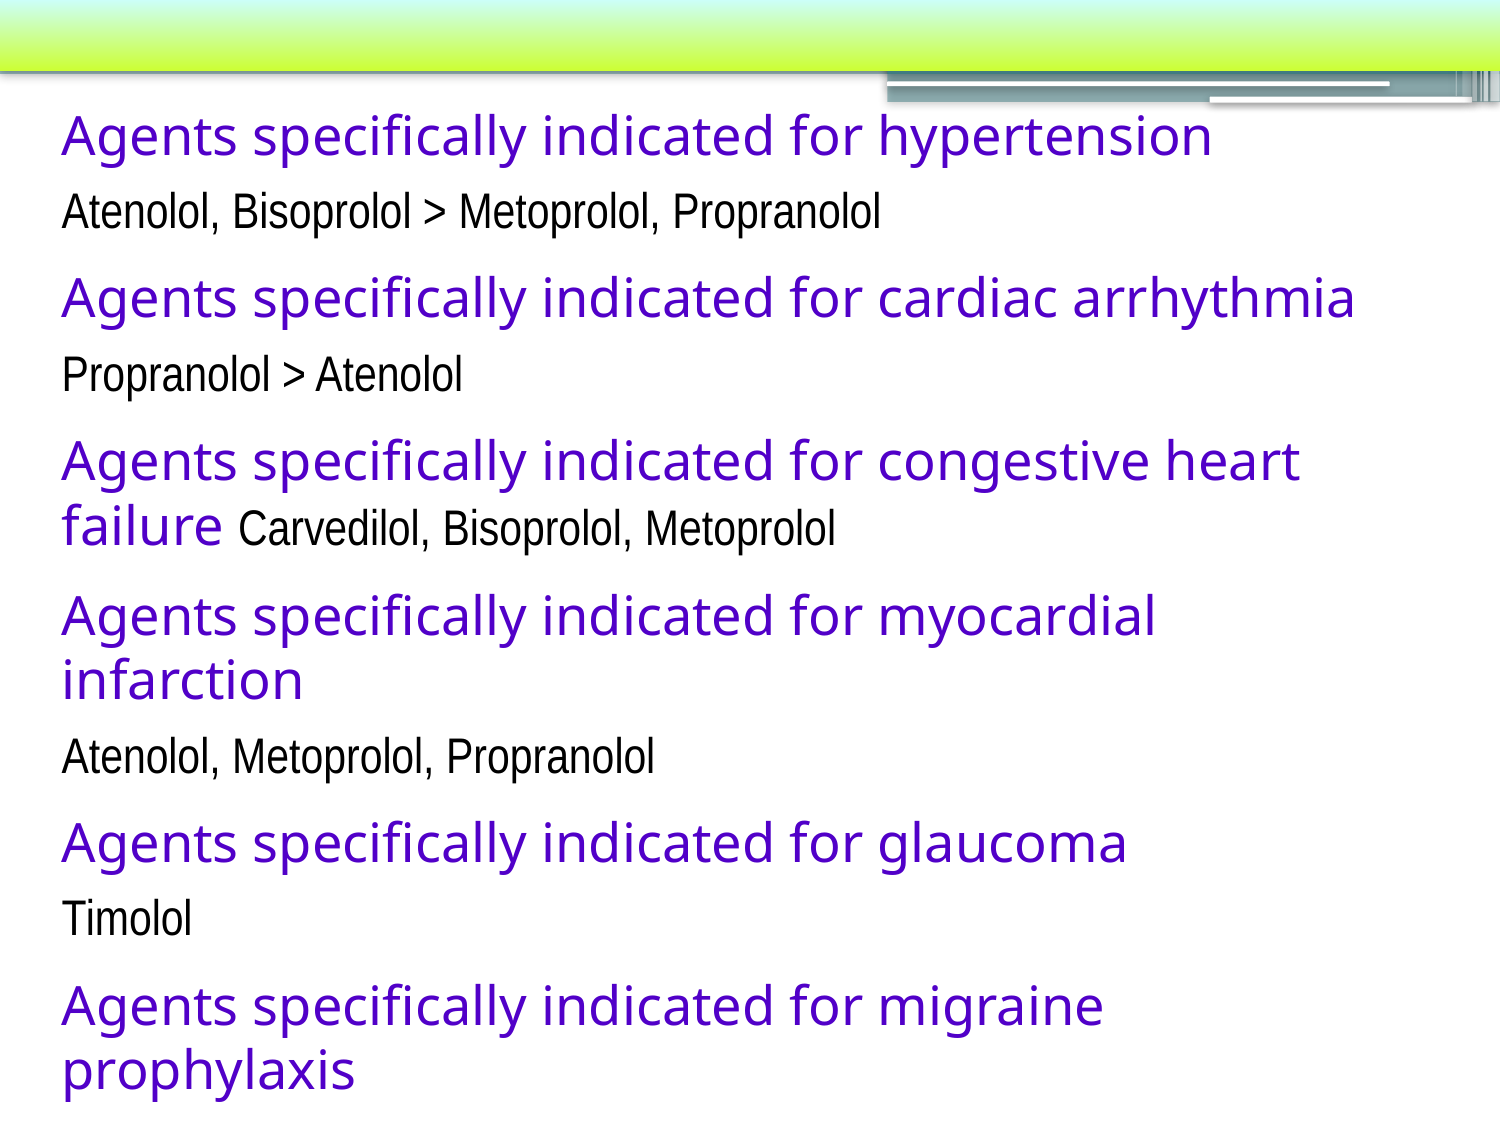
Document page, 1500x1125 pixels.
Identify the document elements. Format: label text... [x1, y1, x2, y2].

text_box [0, 0, 1500, 72]
text_box Agents specifically indicated for hypertension Atenolol, Bisoprolol > Metoprolol, Propranolol Agents specifically indicated for cardiac arrhythmia Propranolol > Atenolol Agents specifically indicated for congestive heart failure Carvedilol, Bisoprolol, Metoprolol Agents specifically indicated for myocardial infarction Atenolol, Metoprolol, Propranolol Agents specifically indicated for glaucoma Timolol Agents specifically indicated for migraine prophylaxis Timolol, Propranolol [46, 93, 1407, 1125]
